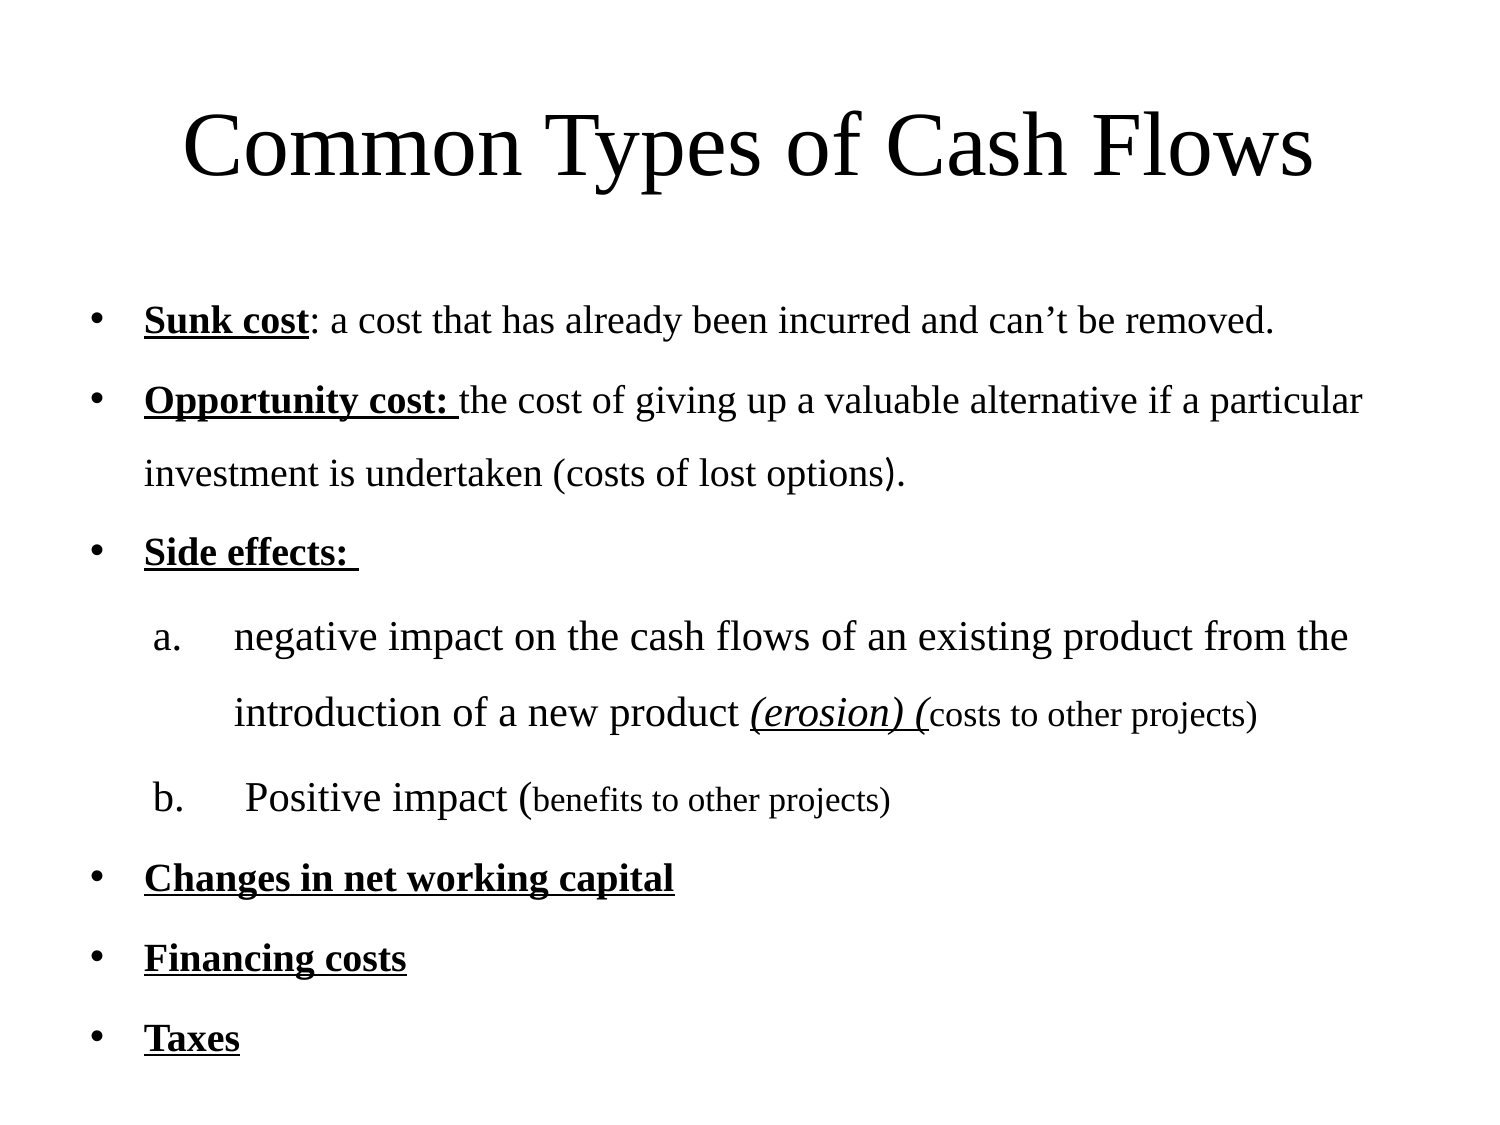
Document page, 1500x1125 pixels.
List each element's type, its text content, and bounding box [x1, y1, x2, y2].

title Common Types of Cash Flows [75, 45, 1425, 233]
list Sunk cost: a cost that has already been incurred and can’t be removed. Opportunity cost: the cost of giving up a valuable alternative if a particular investment is undertaken (costs of lost options). Side effects: negative impact on the cash flows of an existing product from the introduction of a new product (erosion) (costs to other projects) Positive impact (benefits to other projects) Changes in net working capital Financing costs Taxes [75, 262, 1425, 1078]
